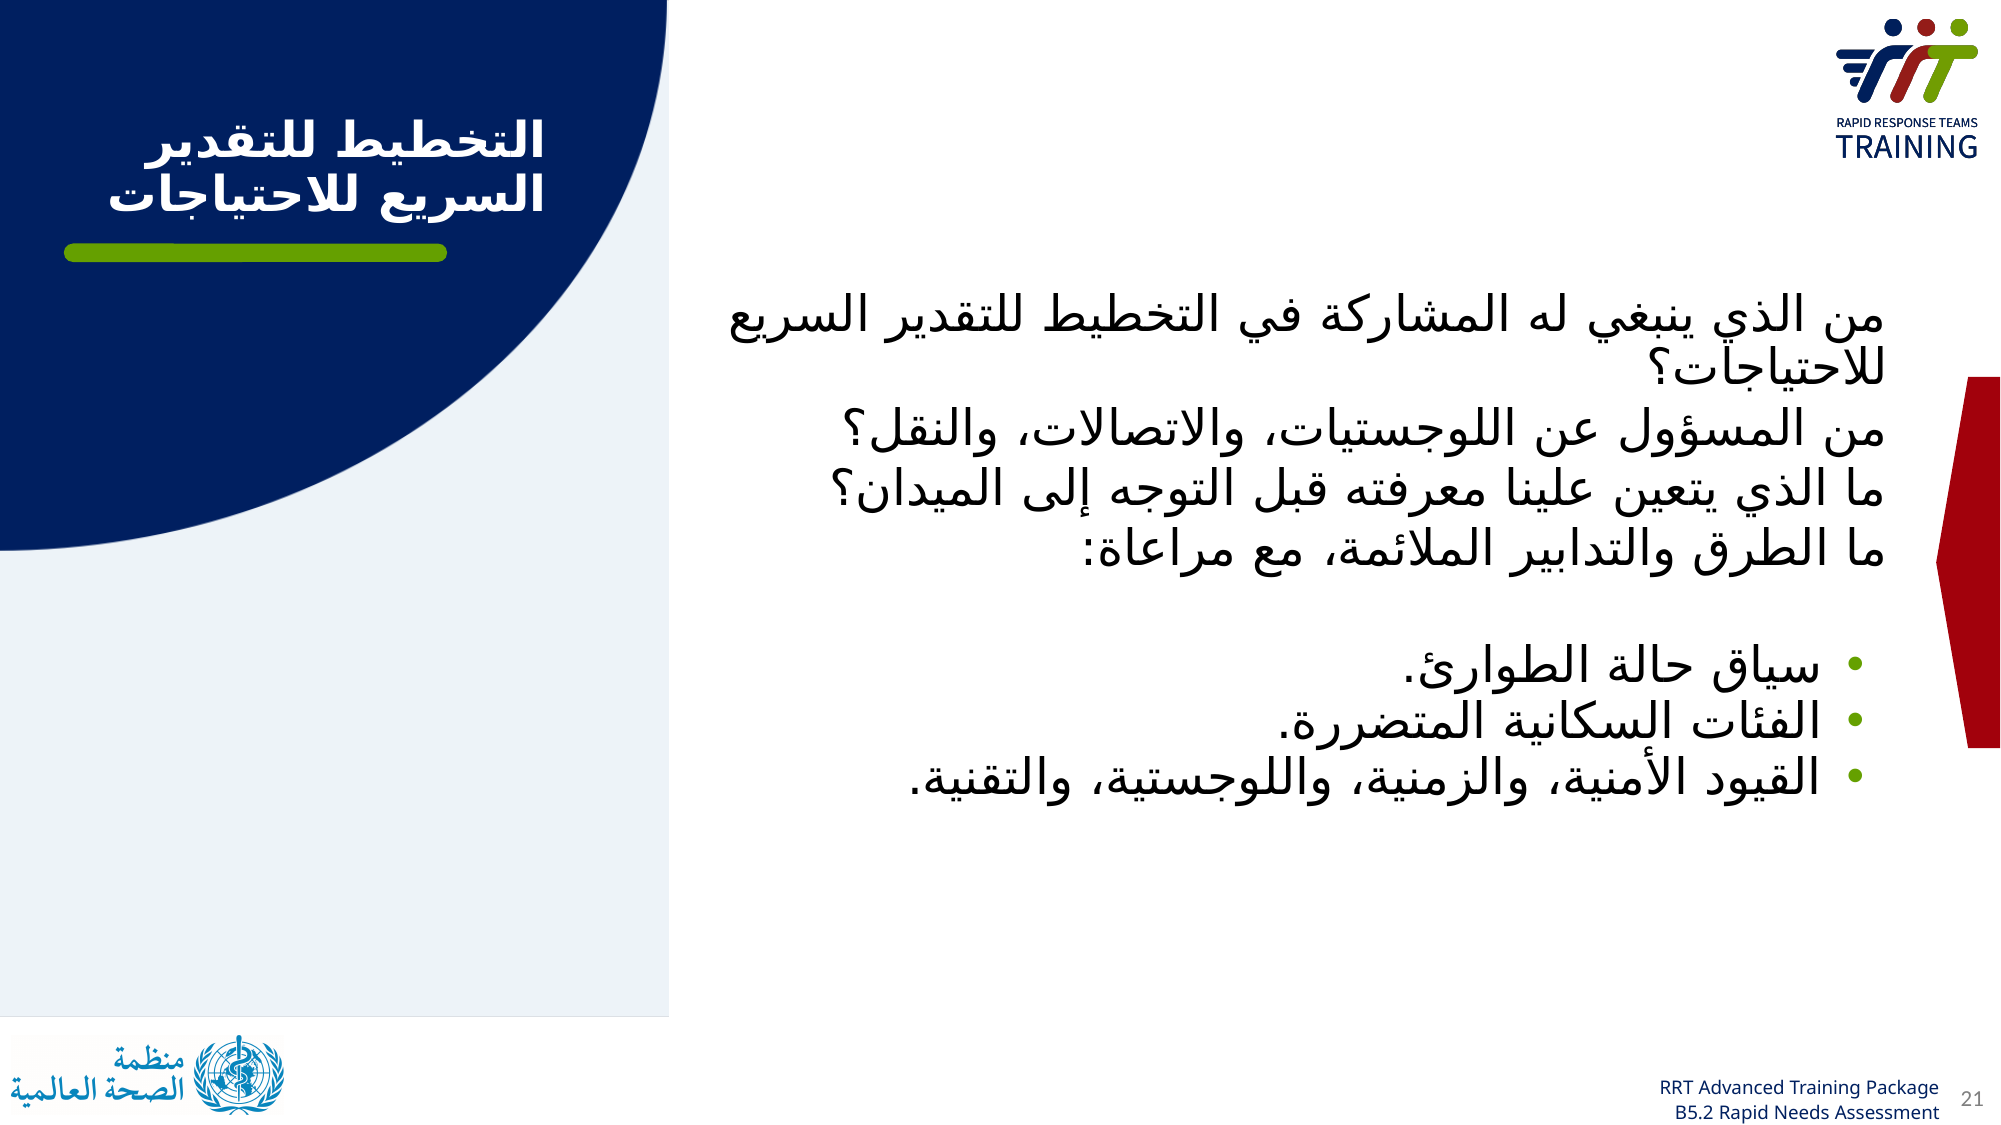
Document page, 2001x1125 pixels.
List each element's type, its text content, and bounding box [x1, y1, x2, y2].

picture [0, 0, 669, 1018]
text_box التخطيط للتقدير السريع للاحتياجات [0, 107, 555, 232]
list من الذي ينبغي له المشاركة في التخطيط للتقدير السريع للاحتياجات؟ من المسؤول عن اللوجستيات، والاتصالات، والنقل؟ ما الذي يتعين علينا معرفته قبل التوجه إلى الميدان؟ ما الطرق والتدابير الملائمة، مع مراعاة: سياق حالة الطوارئ. الفئات السكانية المتضررة. القيود الأمنية، والزمنية، واللوجستية، والتقنية. [659, 280, 1896, 906]
picture [1835, 19, 1978, 167]
picture [241, 1050, 247, 1059]
picture [11, 1035, 284, 1115]
